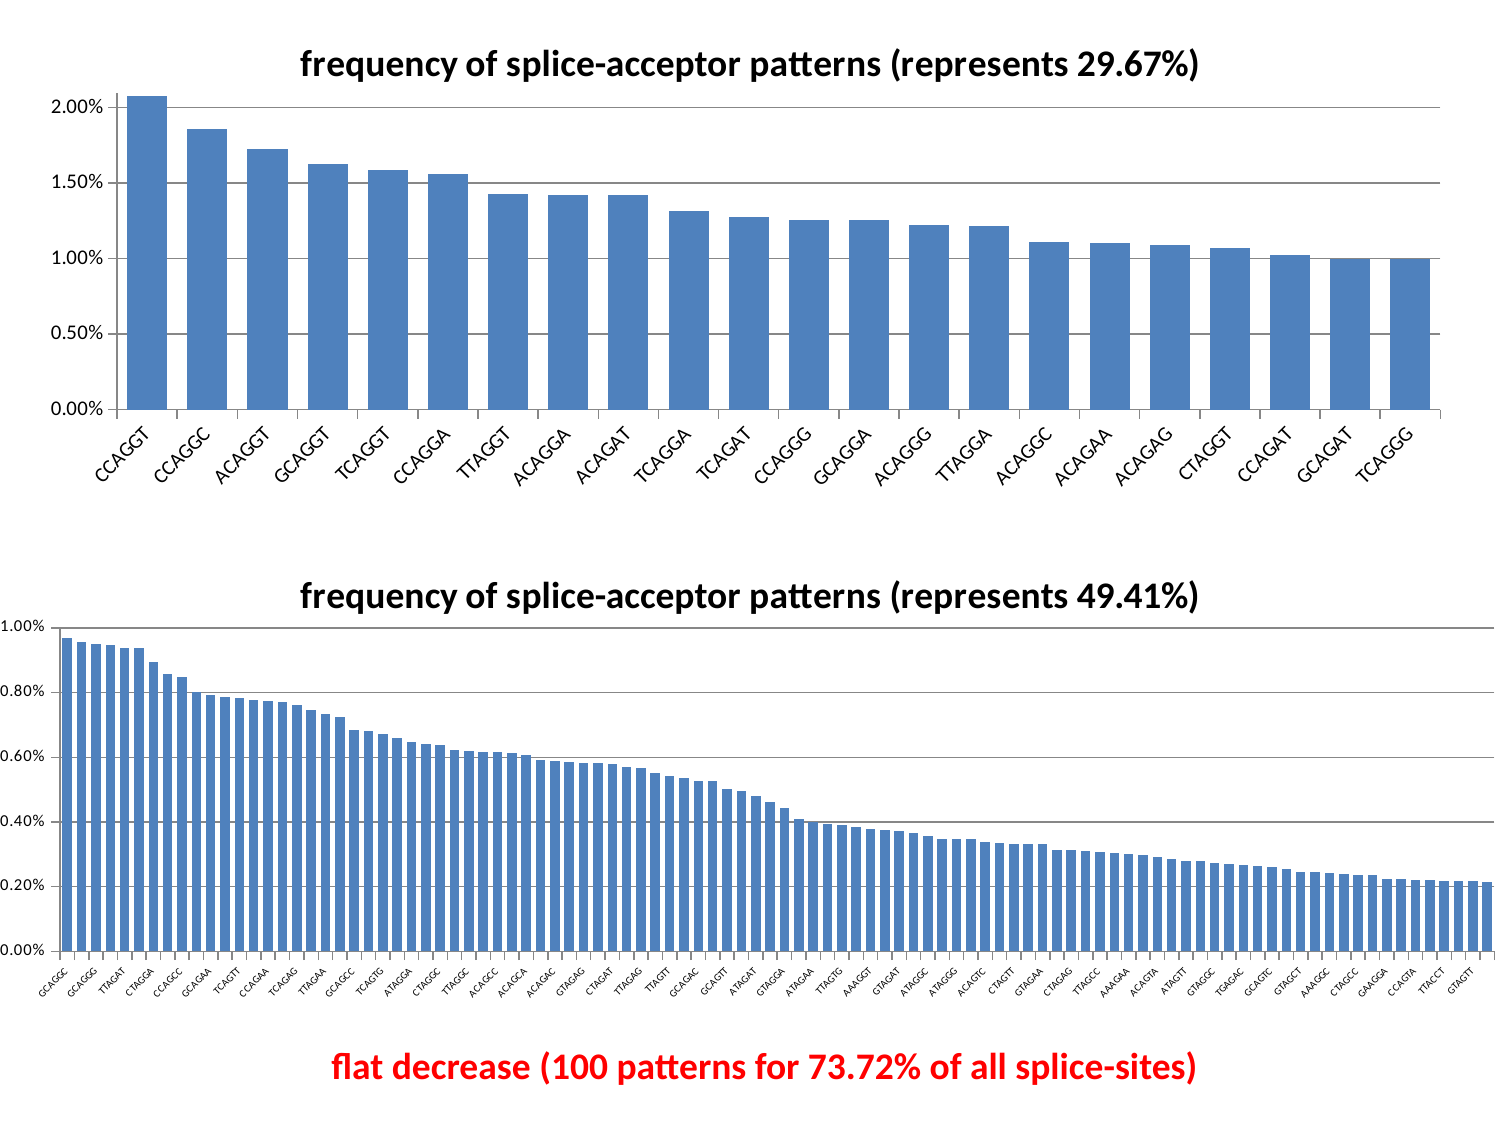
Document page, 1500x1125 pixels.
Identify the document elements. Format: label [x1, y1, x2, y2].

chart [0, 550, 1500, 1085]
chart [41, 18, 1459, 528]
